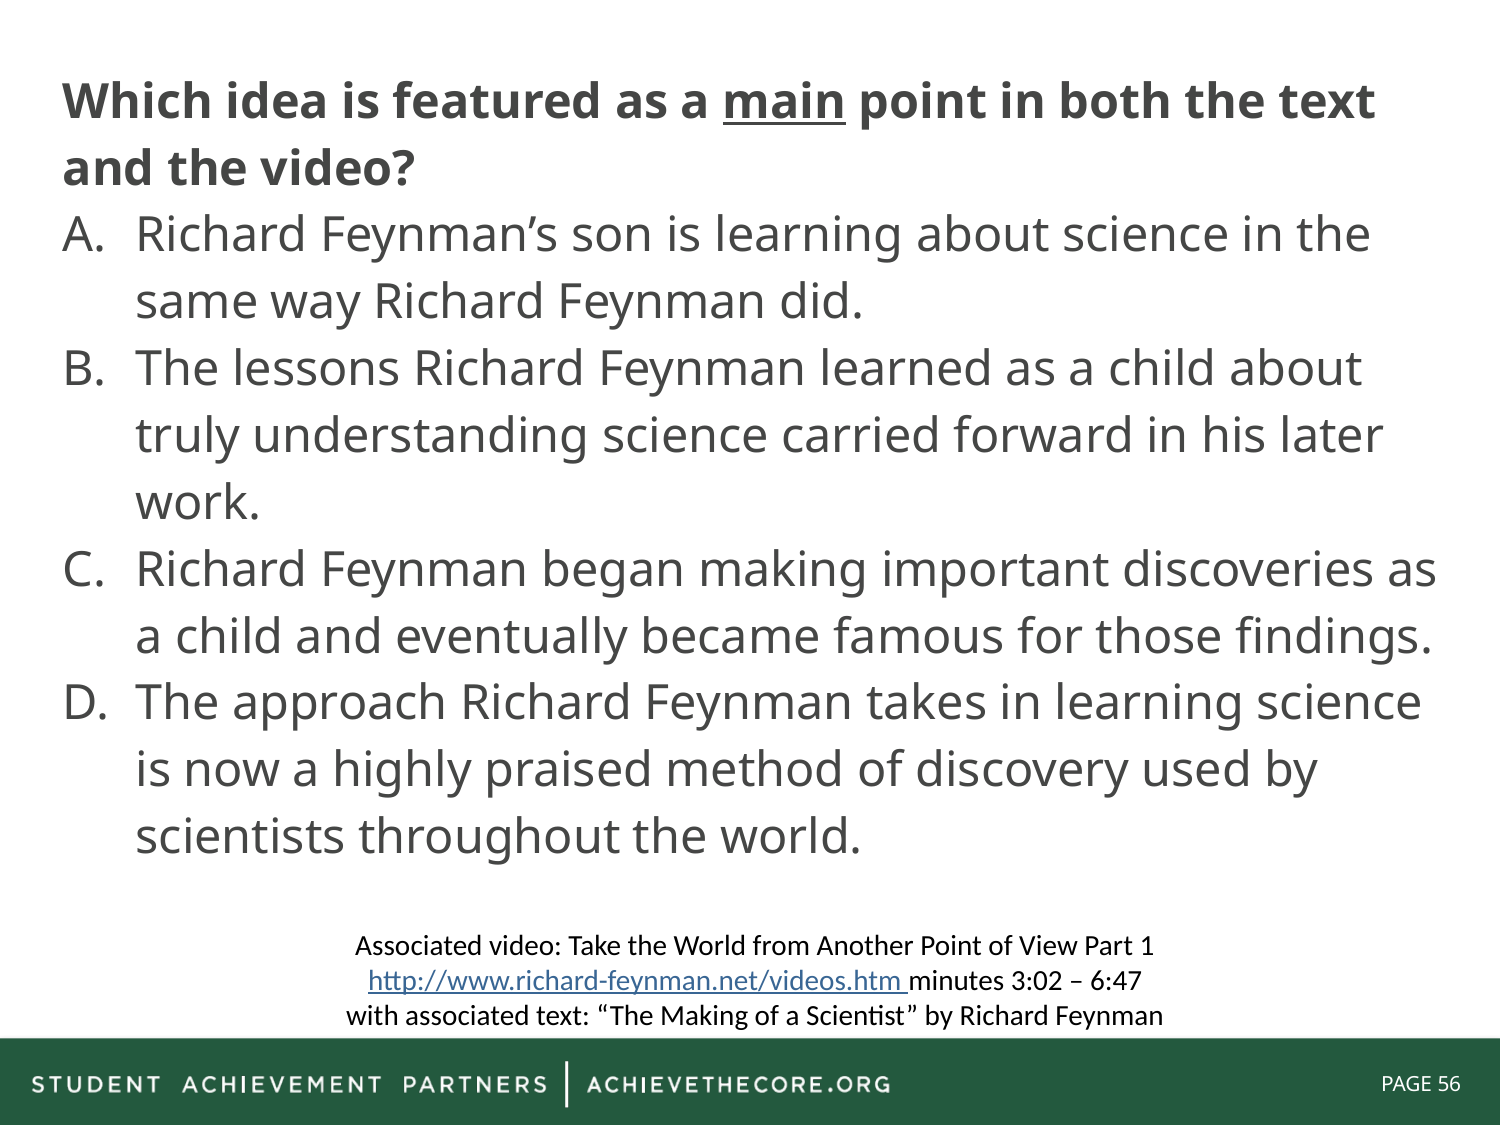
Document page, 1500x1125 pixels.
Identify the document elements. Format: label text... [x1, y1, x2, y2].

text_box Associated video: Take the World from Another Point of View Part 1 http://www.richard-feynman.net/videos.htm minutes 3:02 – 6:47 with associated text: “The Making of a Scientist” by Richard Feynman [5, 918, 1500, 1039]
list Which idea is featured as a main point in both the text and the video? Richard Feynman’s son is learning about science in the same way Richard Feynman did. The lessons Richard Feynman learned as a child about truly understanding science carried forward in his later work. Richard Feynman began making important discoveries as a child and eventually became famous for those findings. The approach Richard Feynman takes in learning science is now a highly praised method of discovery used by scientists throughout the world. [47, 53, 1463, 918]
